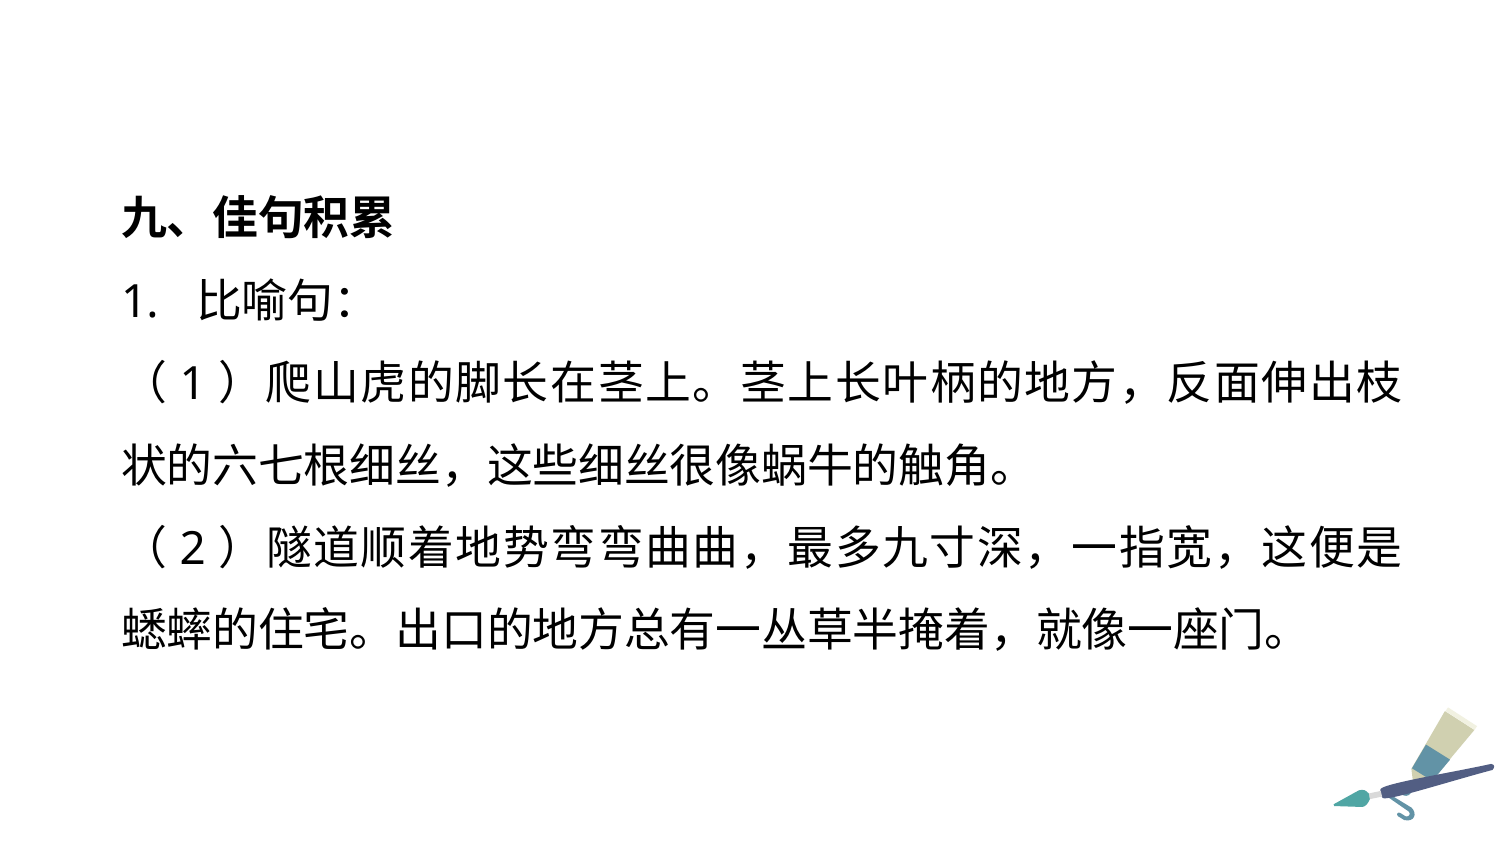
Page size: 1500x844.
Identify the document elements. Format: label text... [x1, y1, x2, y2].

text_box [1358, 708, 1481, 844]
text_box 九、佳句积累 比喻句： （1）爬山虎的脚长在茎上。茎上长叶柄的地方，反面伸出枝状的六七根细丝，这些细丝很像蜗牛的触角。 （2）隧道顺着地势弯弯曲曲，最多九寸深，一指宽，这便是蟋蟀的住宅。出口的地方总有一丛草半掩着，就像一座门。 [106, 154, 1418, 664]
